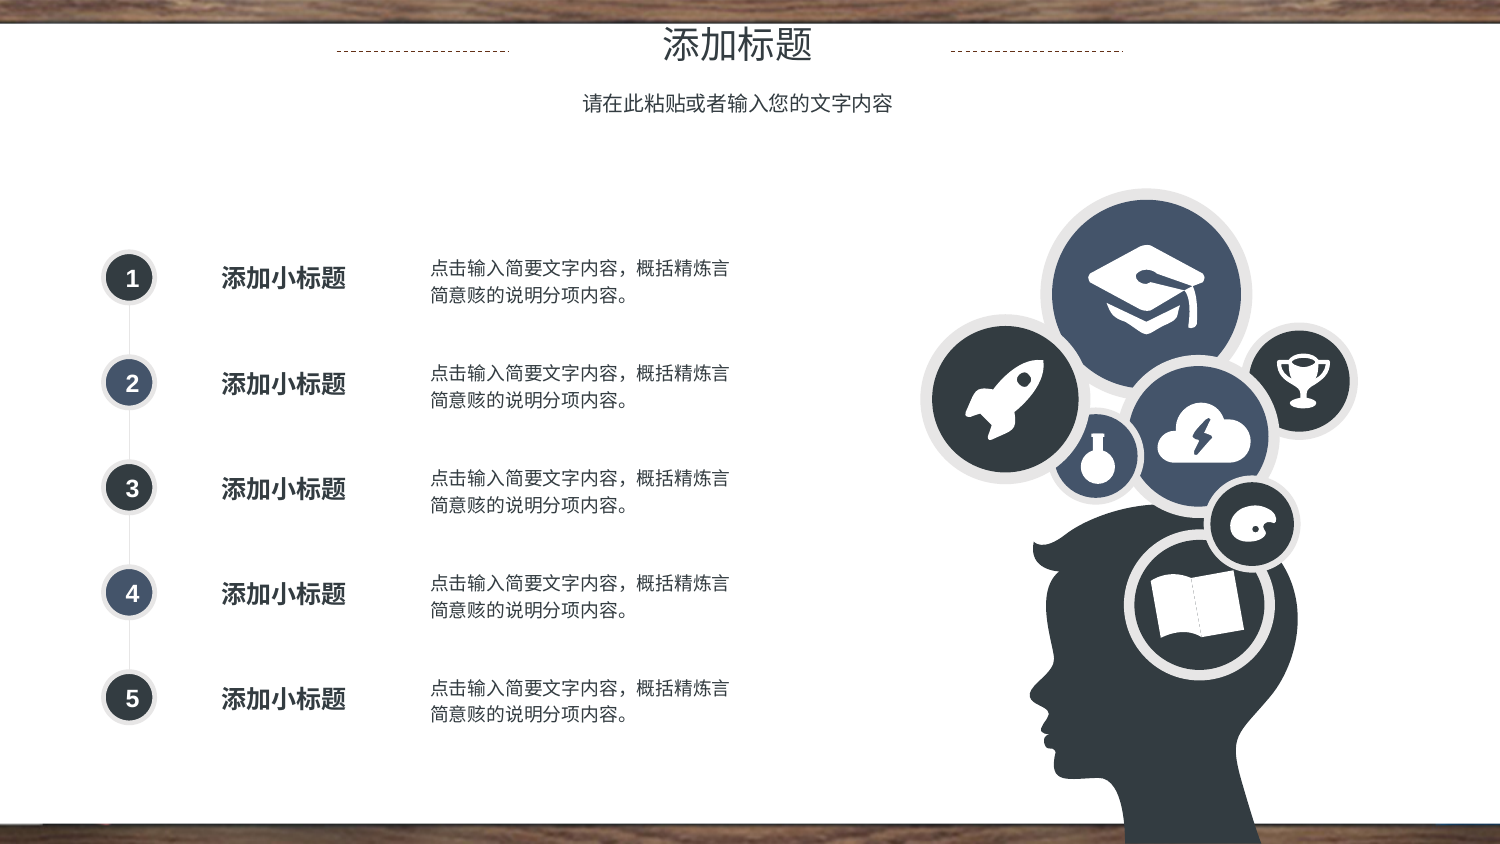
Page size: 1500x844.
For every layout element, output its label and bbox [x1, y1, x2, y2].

text_box [0, 0, 1500, 841]
text_box [920, 188, 1358, 844]
